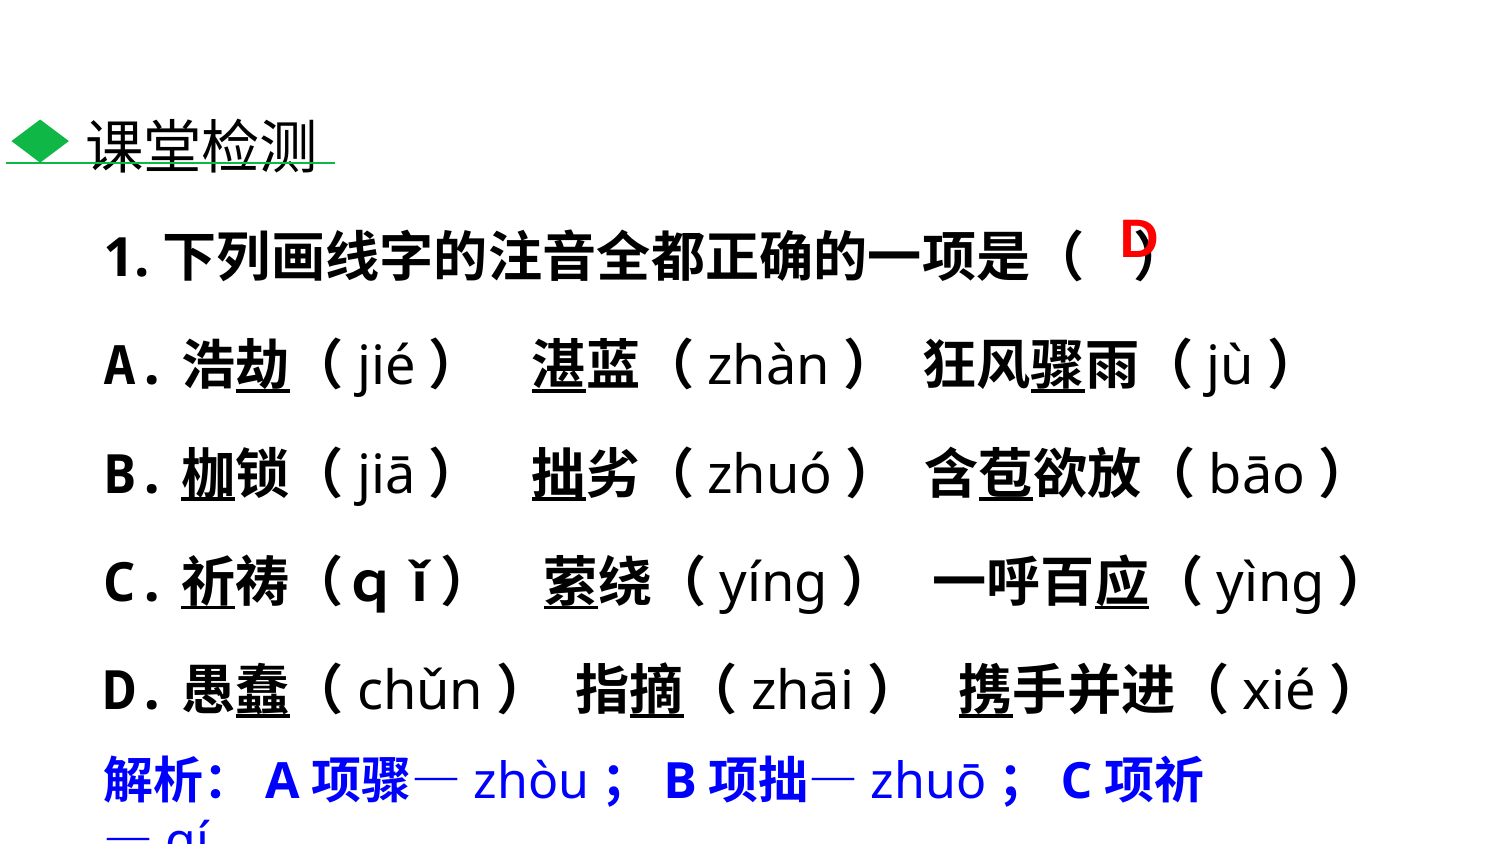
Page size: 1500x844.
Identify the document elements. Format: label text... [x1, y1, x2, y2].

text_box D [1104, 195, 1174, 276]
text_box 1.下列画线字的注音全都正确的一项是（ ） A.浩劫（jié） 湛蓝（zhàn） 狂风骤雨（jù） B.枷锁（jiā） 拙劣（zhuó） 含苞欲放（bāo） C.祈祷（ｑǐ） 萦绕（yíng） 一呼百应（yìng） D.愚蠢（chǔn） 指摘（zhāi） 携手并进（xié） [88, 182, 1424, 602]
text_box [5, 102, 336, 189]
text_box 解析：A项骤—zhòu；B项拙—zhuō；C项祈—qí。 [88, 740, 1258, 844]
